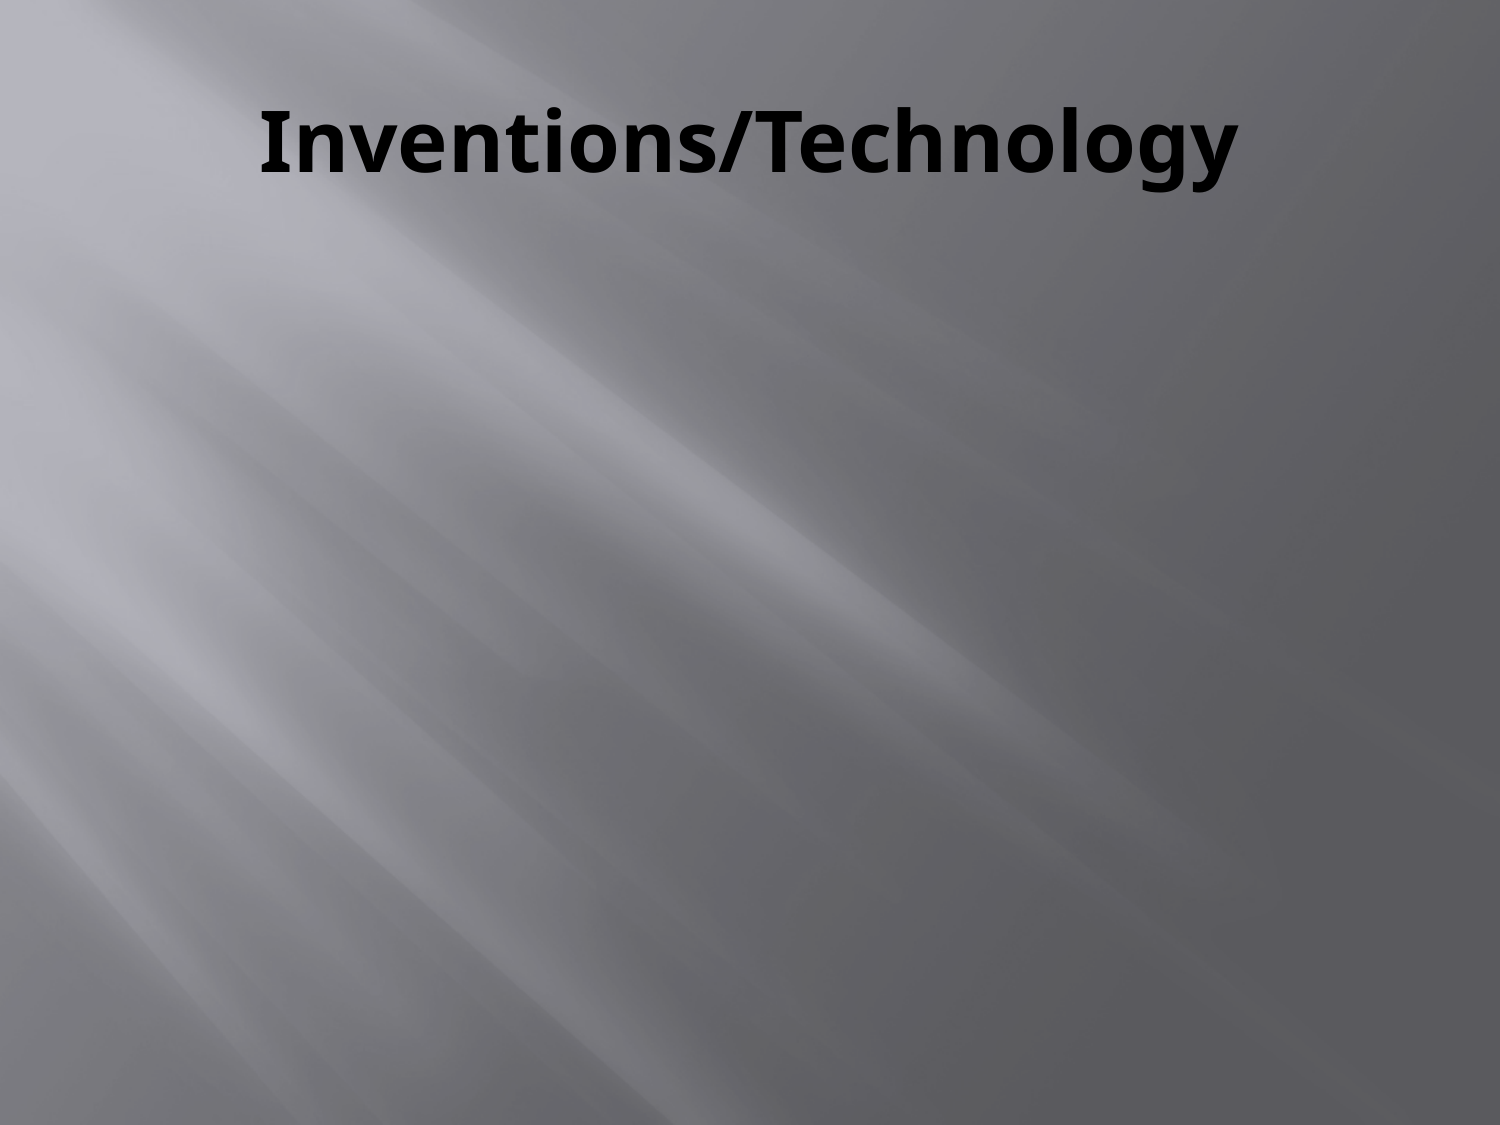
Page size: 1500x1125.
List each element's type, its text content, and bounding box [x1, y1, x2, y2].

title Inventions/Technology [75, 45, 1425, 233]
